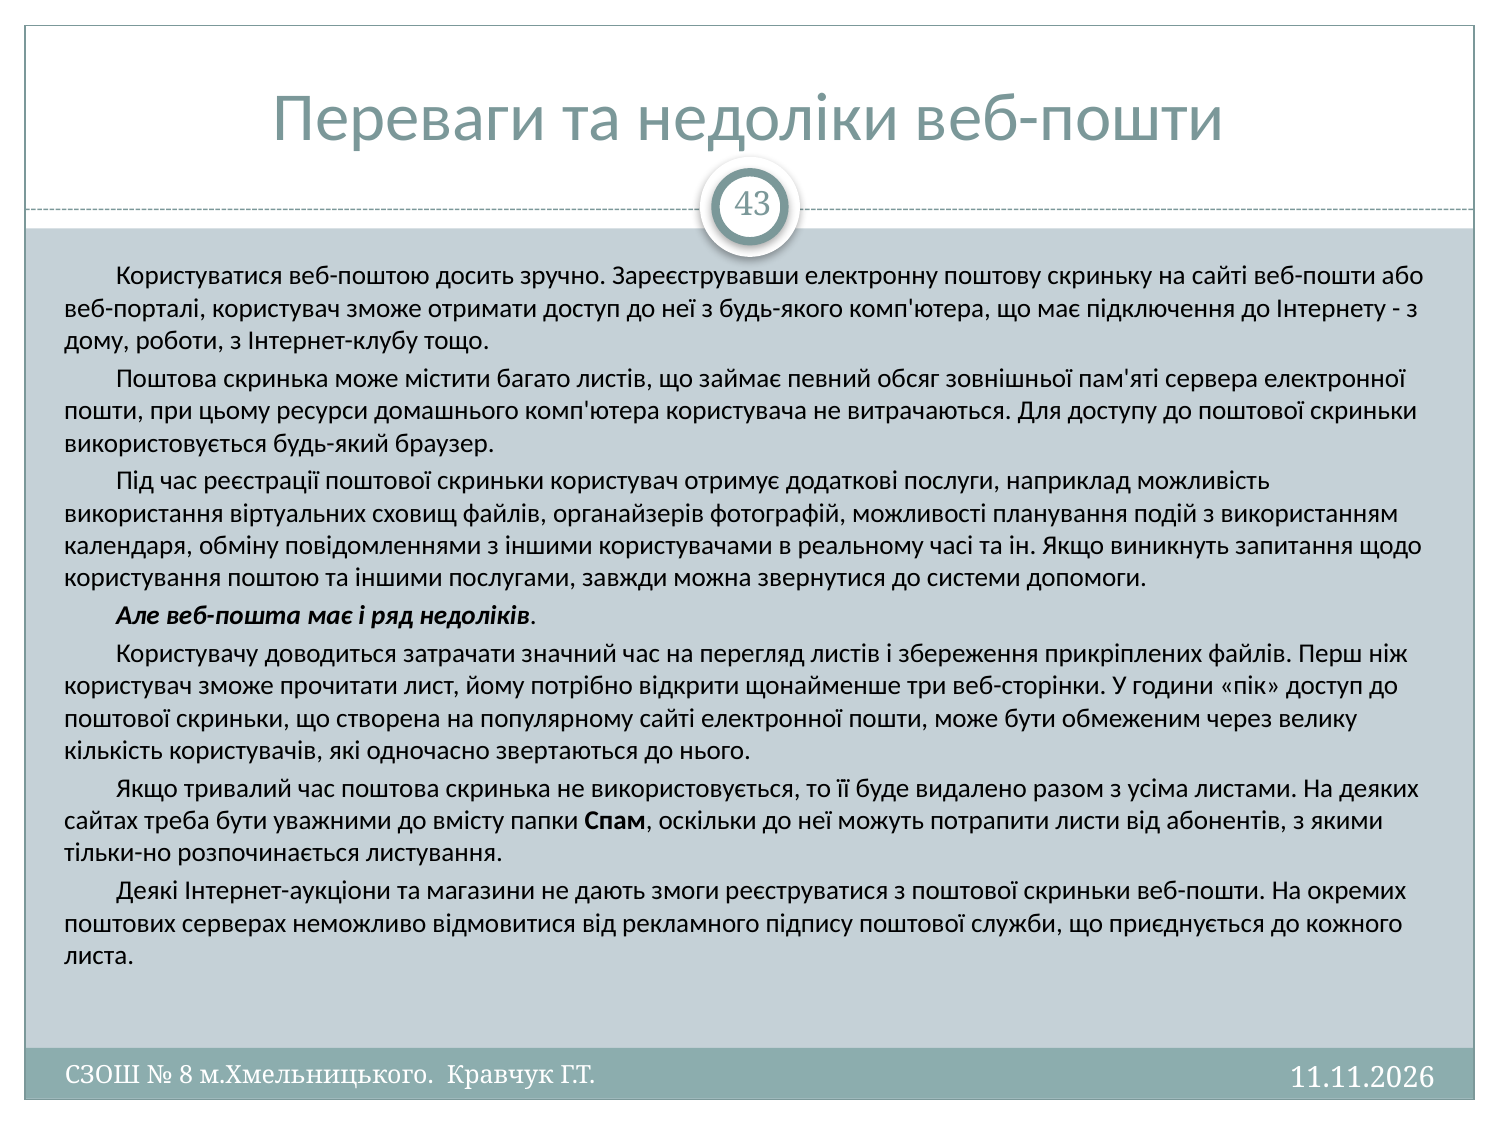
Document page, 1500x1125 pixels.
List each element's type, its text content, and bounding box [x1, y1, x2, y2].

slide_number 43 [715, 168, 791, 241]
list Користуватися веб-поштою досить зручно. Зареєструвавши електронну поштову скриньку на сайті веб-пошти або веб-порталі, користувач зможе отримати доступ до неї з будь-якого комп'ютера, що має підключення до Інтернету - з дому, роботи, з Інтернет-клубу тощо. Поштова скринька може містити багато листів, що займає певний обсяг зовнішньої пам'яті сервера електронної пошти, при цьому ресурси домашнього комп'ютера користувача не витрачаються. Для доступу до поштової скриньки використовується будь-який браузер. Під час реєстрації поштової скриньки користувач отримує додаткові послуги, наприклад можливість використання віртуальних сховищ файлів, органайзерів фотографій, можливості планування подій з використанням календаря, обміну повідомленнями з іншими користувачами в реальному часі та ін. Якщо виникнуть запитання щодо користування поштою та іншими послугами, завжди можна звернутися до системи допомоги. Але веб-пошта має і ряд недоліків. Користувачу доводиться затрачати значний час на перегляд листів і збереження прикріплених файлів. Перш ніж користувач зможе прочитати лист, йому потрібно відкрити щонайменше три веб-сторінки. У години «пік» доступ до поштової скриньки, що створена на популярному сайті електронної пошти, може бути обмеженим через велику кількість користувачів, які одночасно звертаються до нього. Якщо тривалий час поштова скринька не використовується, то її буде видалено разом з усіма листами. На деяких сайтах треба бути уважними до вмісту папки Спам, оскільки до неї можуть потрапити листи від абонентів, з якими тільки-но розпочинається листування. Деякі Інтернет-аукціони та магазини не дають змоги реєструватися з поштової скриньки веб-пошти. На окремих поштових серверах неможливо відмовитися від рекламного підпису поштової служби, що приєднується до кожного листа. [49, 250, 1445, 1001]
footer СЗОШ № 8 м.Хмельницького. Кравчук Г.Т. [50, 1051, 638, 1112]
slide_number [950, 1050, 1450, 1111]
title Переваги та недоліки веб-пошти [49, 37, 1450, 162]
